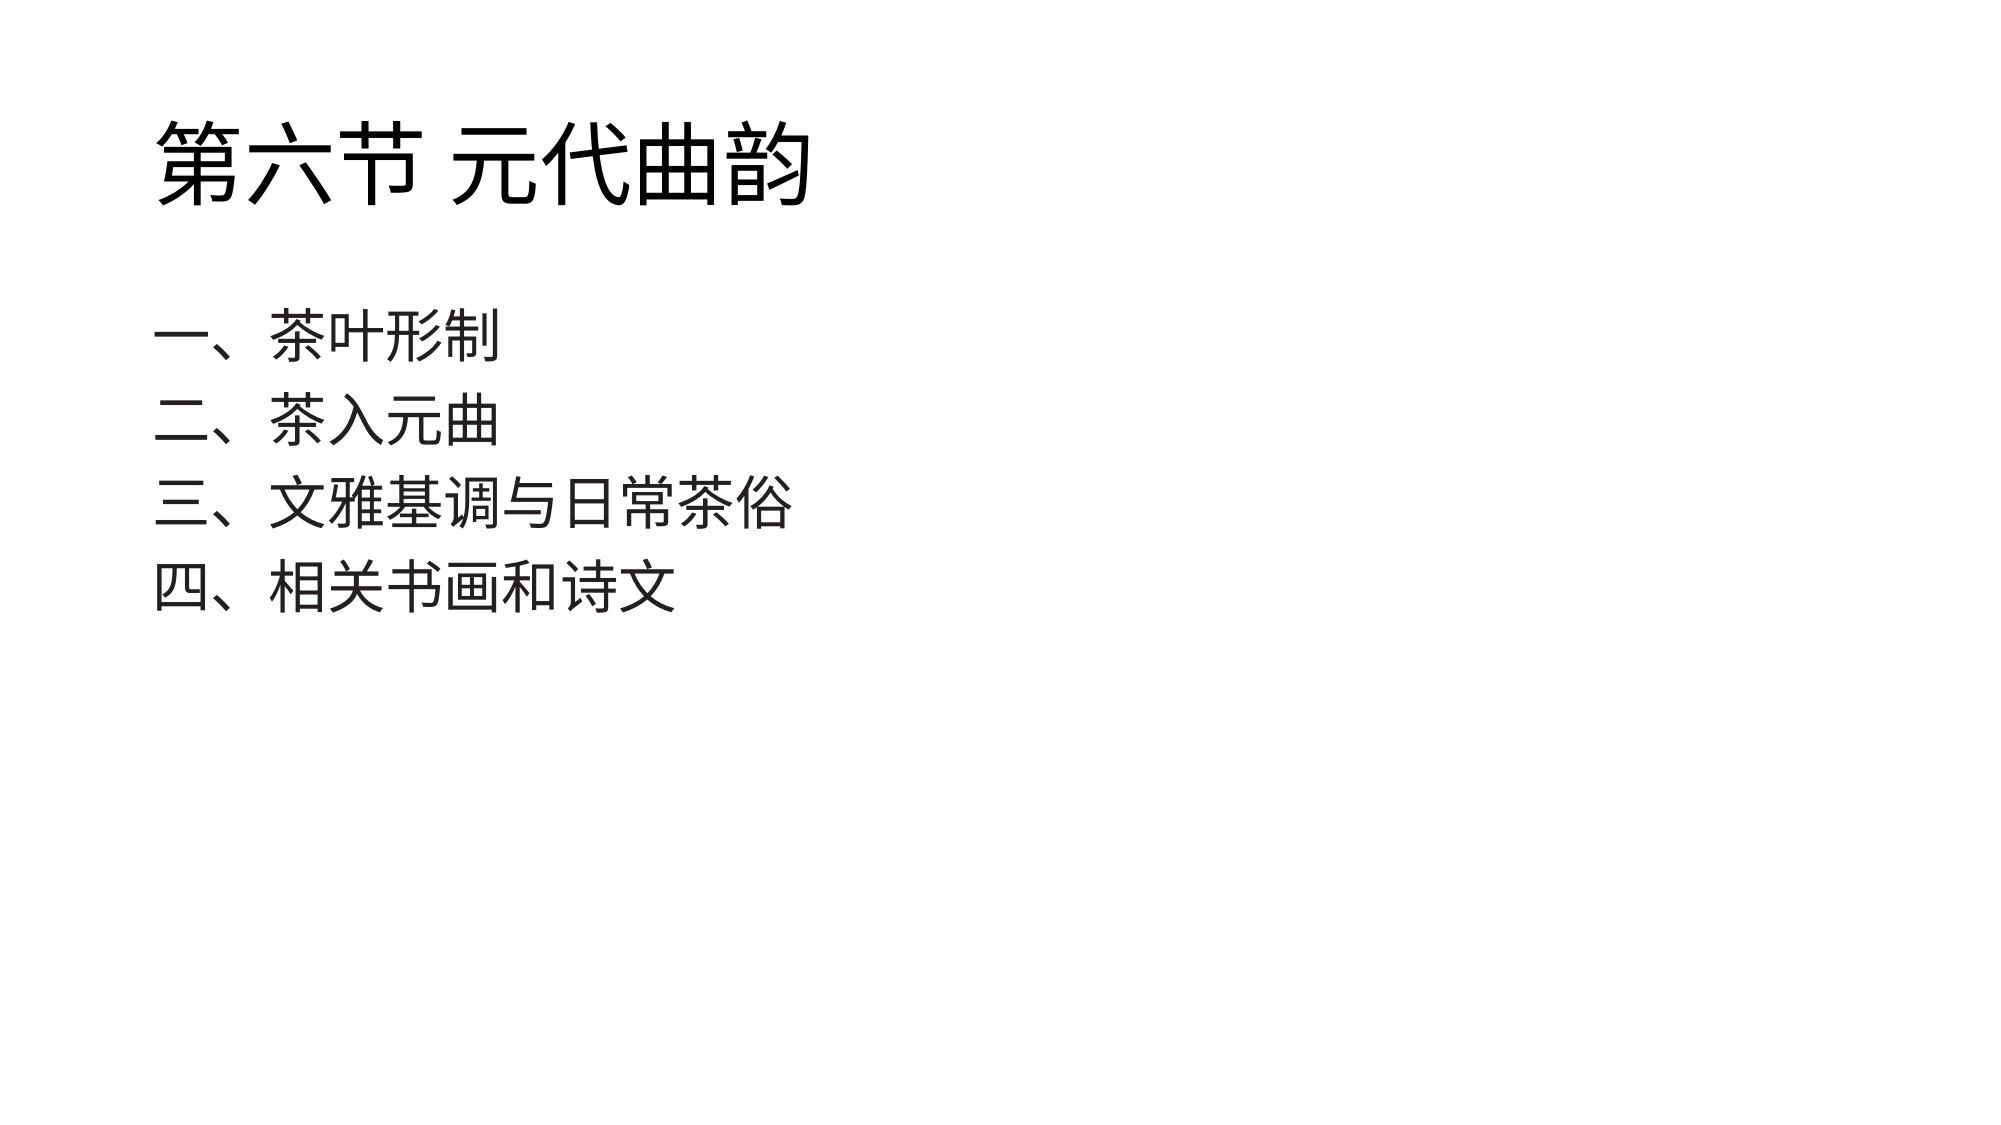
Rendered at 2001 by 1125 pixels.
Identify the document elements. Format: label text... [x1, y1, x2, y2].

list 一、茶叶形制 二、茶入元曲 三、文雅基调与日常茶俗 四、相关书画和诗文 [137, 299, 1863, 1014]
title 第六节 元代曲韵 [137, 59, 1863, 278]
